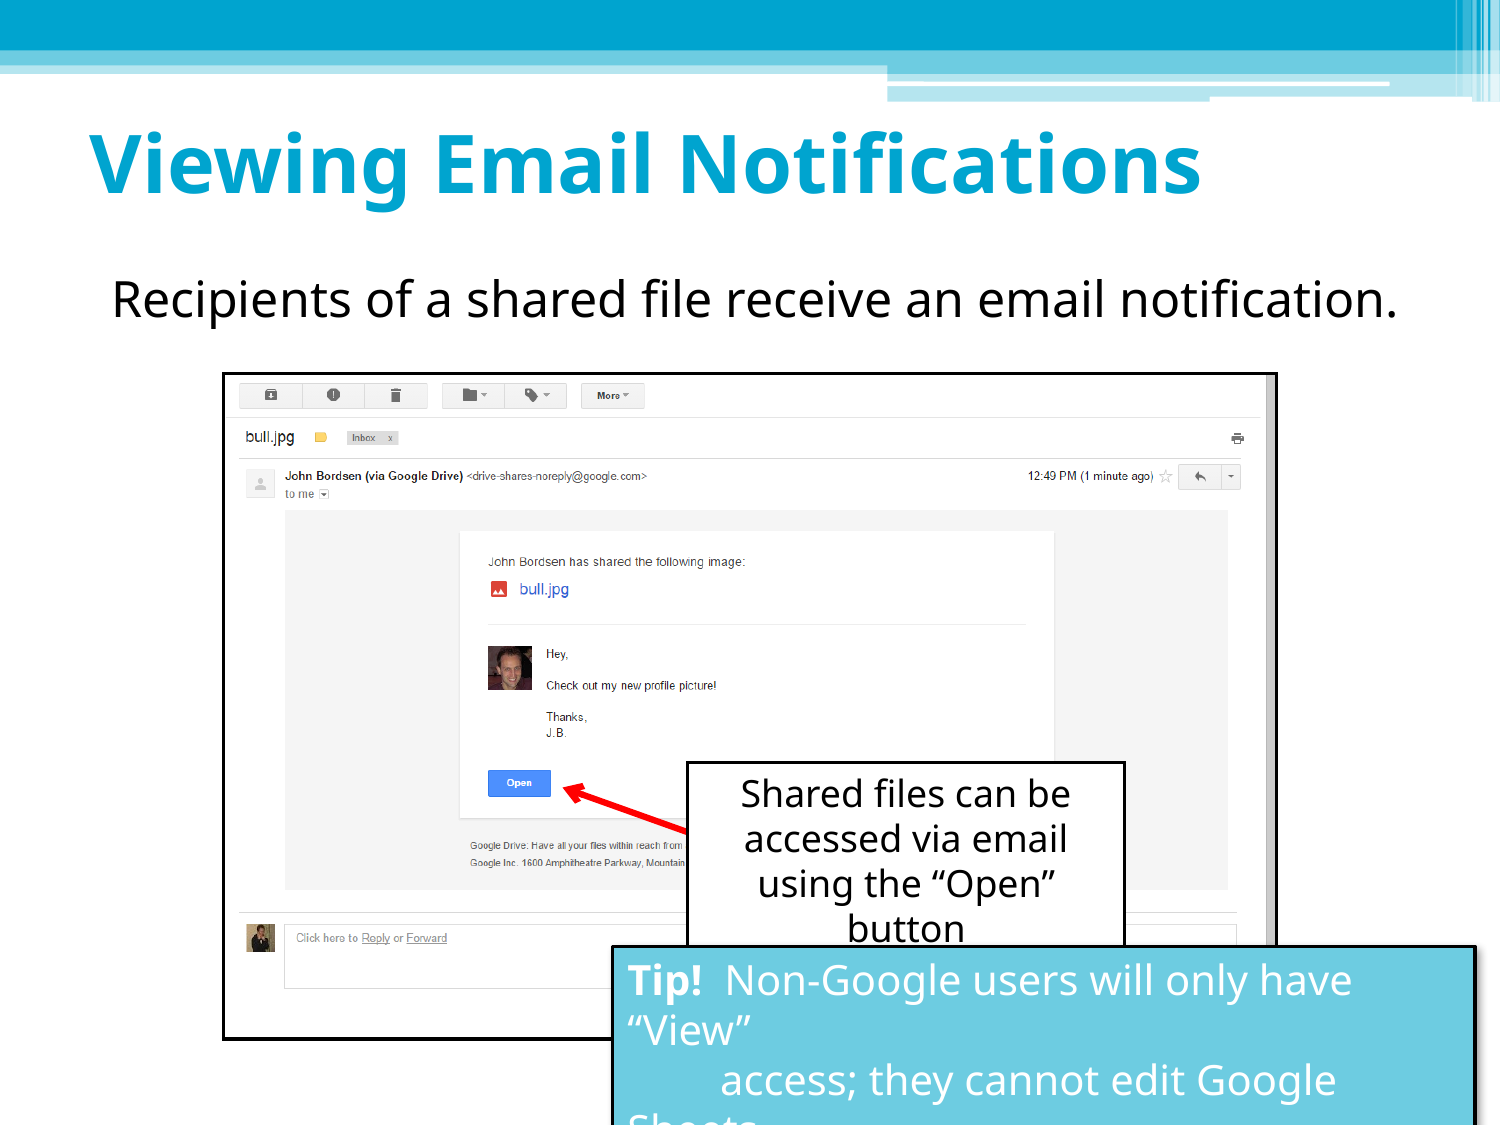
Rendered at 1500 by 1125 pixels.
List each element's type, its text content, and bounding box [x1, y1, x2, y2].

title Viewing Email Notifications [75, 75, 1418, 248]
text_box Tip! Non-Google users will only have “View” access; they cannot edit Google Sheets. [612, 946, 1475, 1125]
list Recipients of a shared file receive an email notification. [75, 259, 1463, 375]
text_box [562, 787, 738, 850]
picture [224, 374, 1275, 1038]
